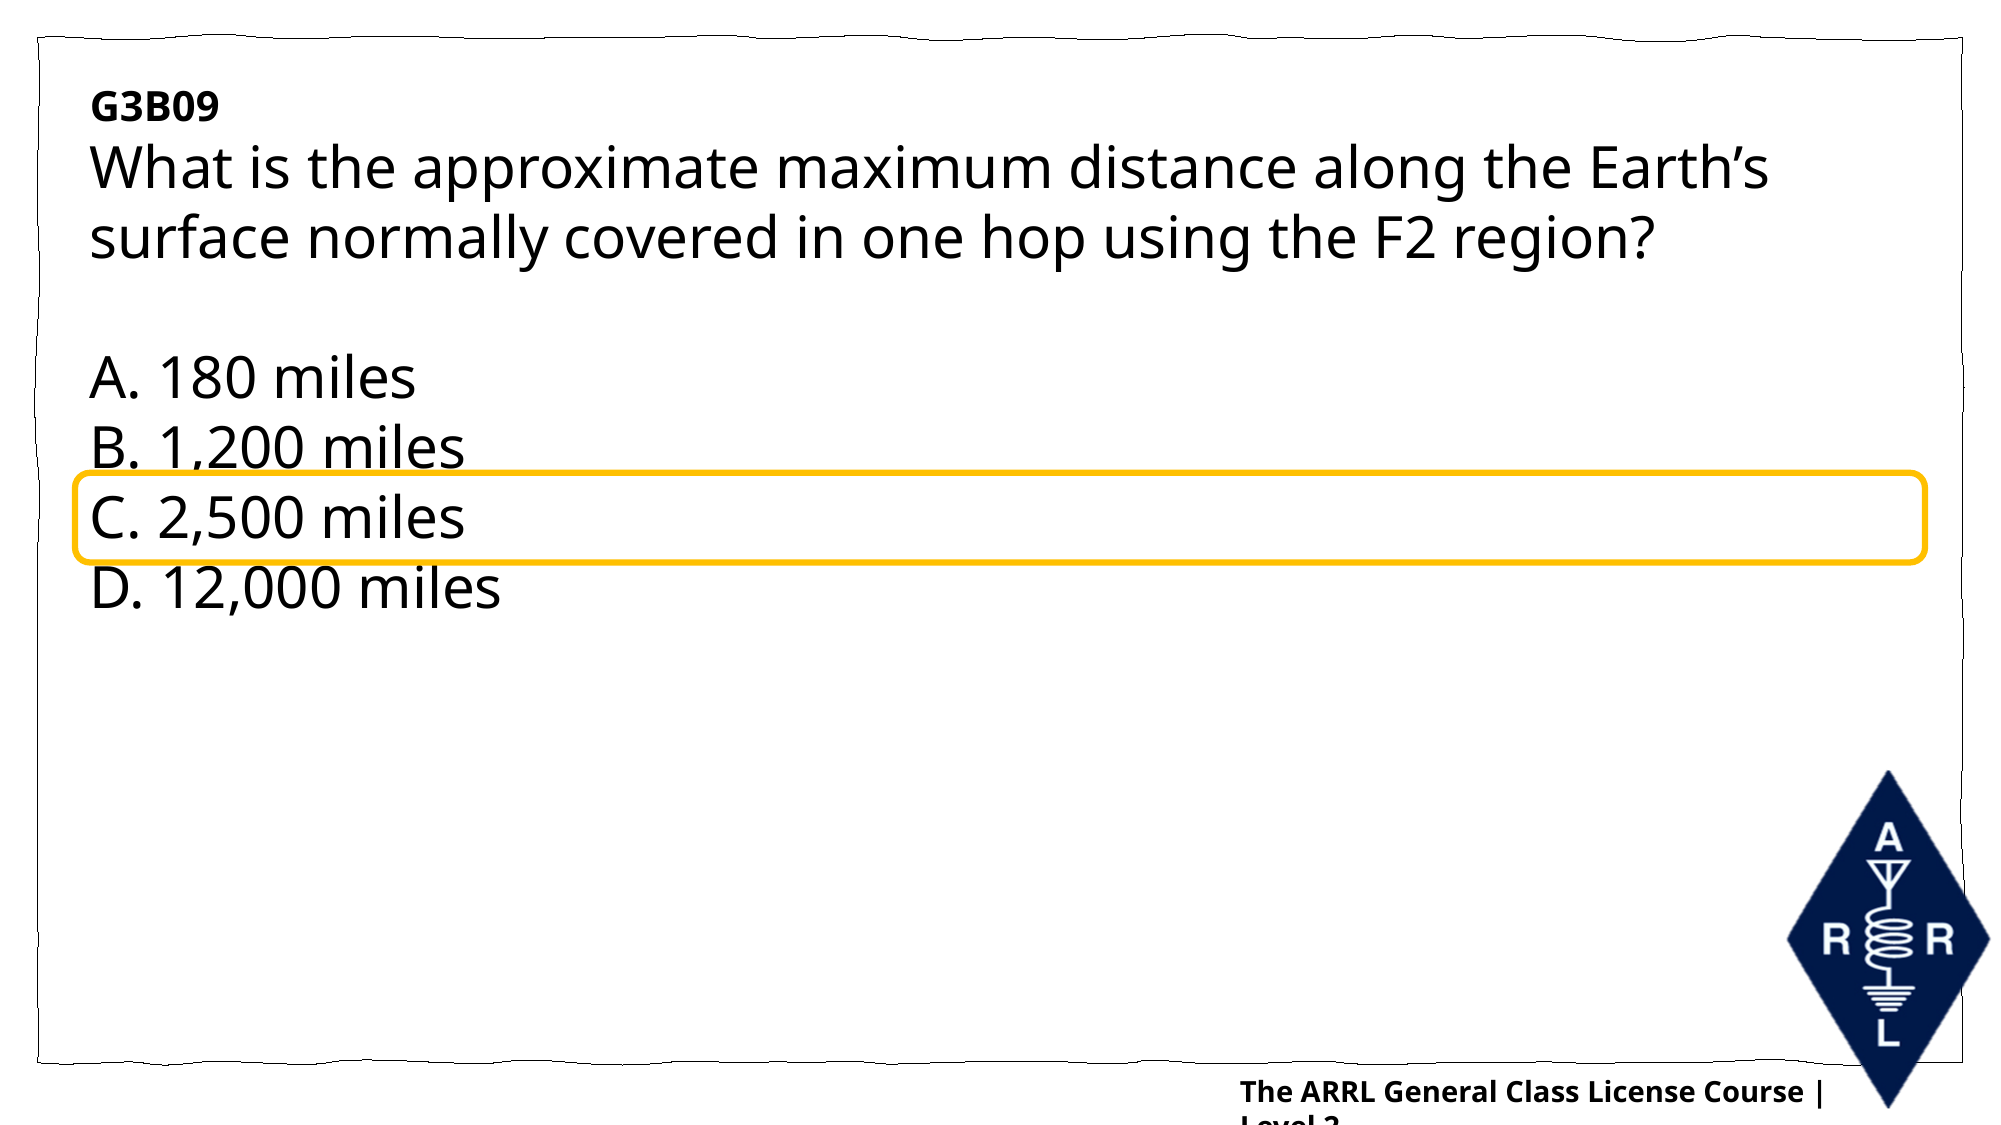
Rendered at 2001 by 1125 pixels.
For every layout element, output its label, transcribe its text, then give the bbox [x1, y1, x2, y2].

text_box G3B09 What is the approximate maximum distance along the Earth’s surface normally covered in one hop using the F2 region? A. 180 miles B. 1,200 miles C. 2,500 miles D. 12,000 miles [75, 72, 1850, 479]
text_box [73, 471, 1927, 564]
text_box G3B09 What is the approximate maximum distance along the Earth’s surface normally covered in one hop using the F2 region? A. 180 miles B. 1,200 miles C. 2,500 miles D. 12,000 miles [75, 556, 1850, 628]
picture [1773, 752, 1999, 1125]
